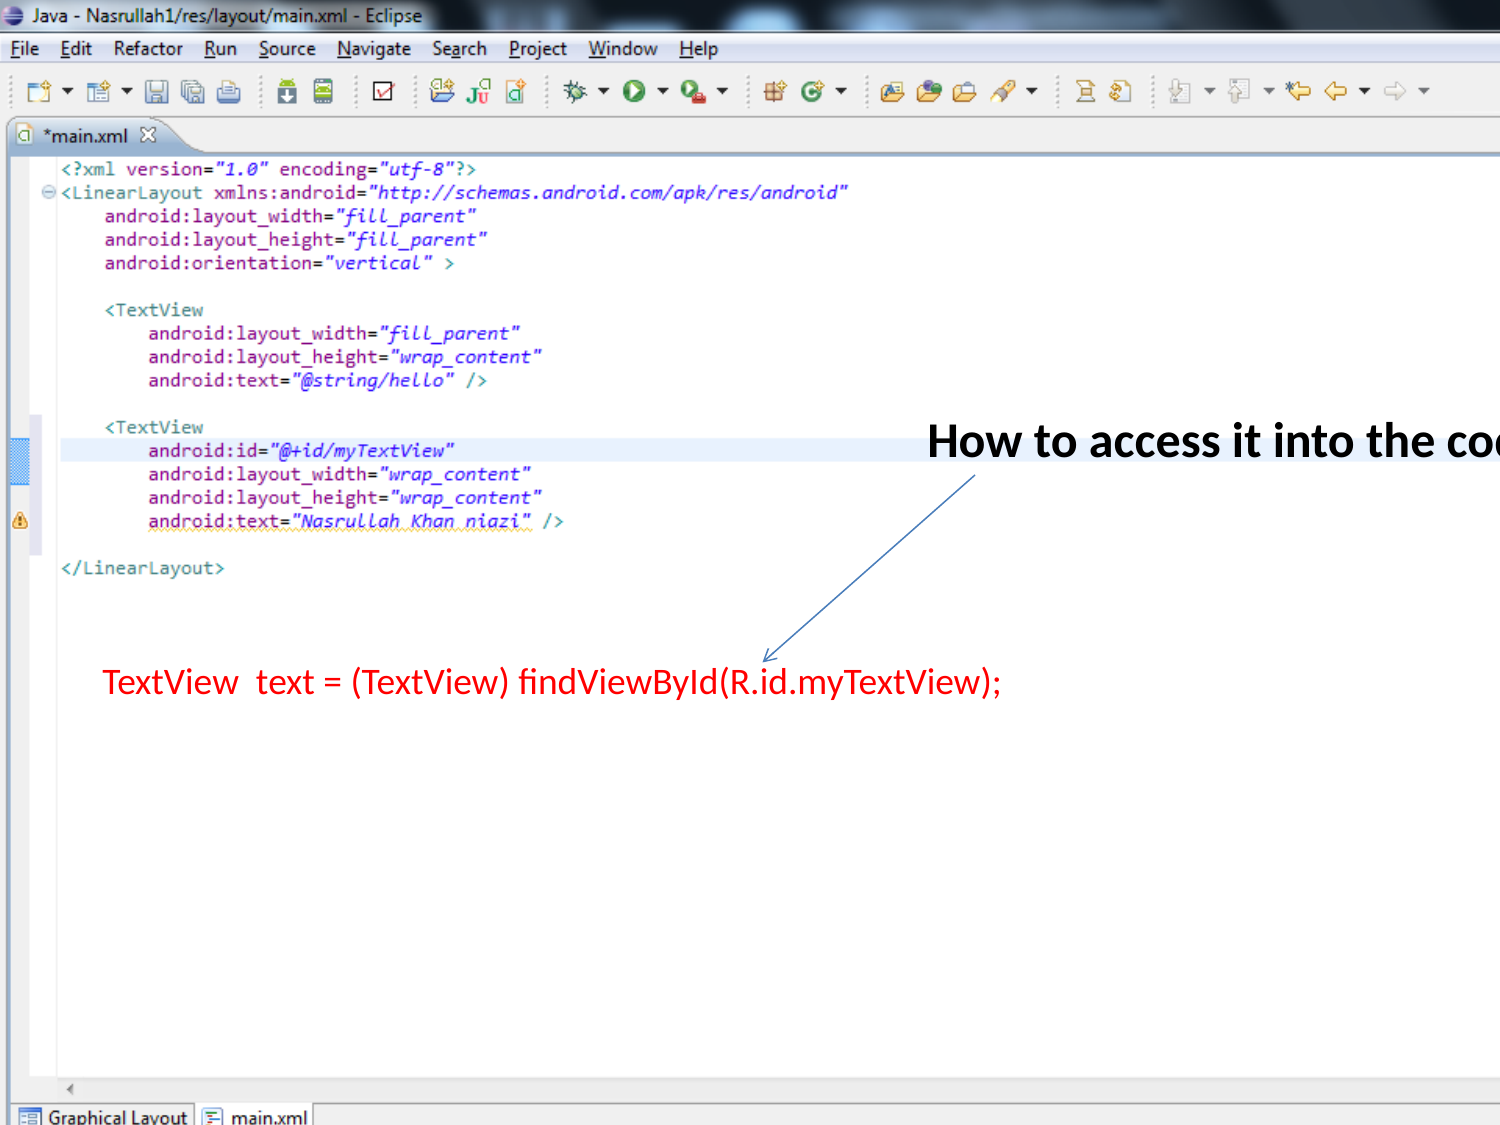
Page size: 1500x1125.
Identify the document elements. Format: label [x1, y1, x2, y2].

picture [0, 0, 1500, 1125]
text_box [762, 474, 976, 663]
